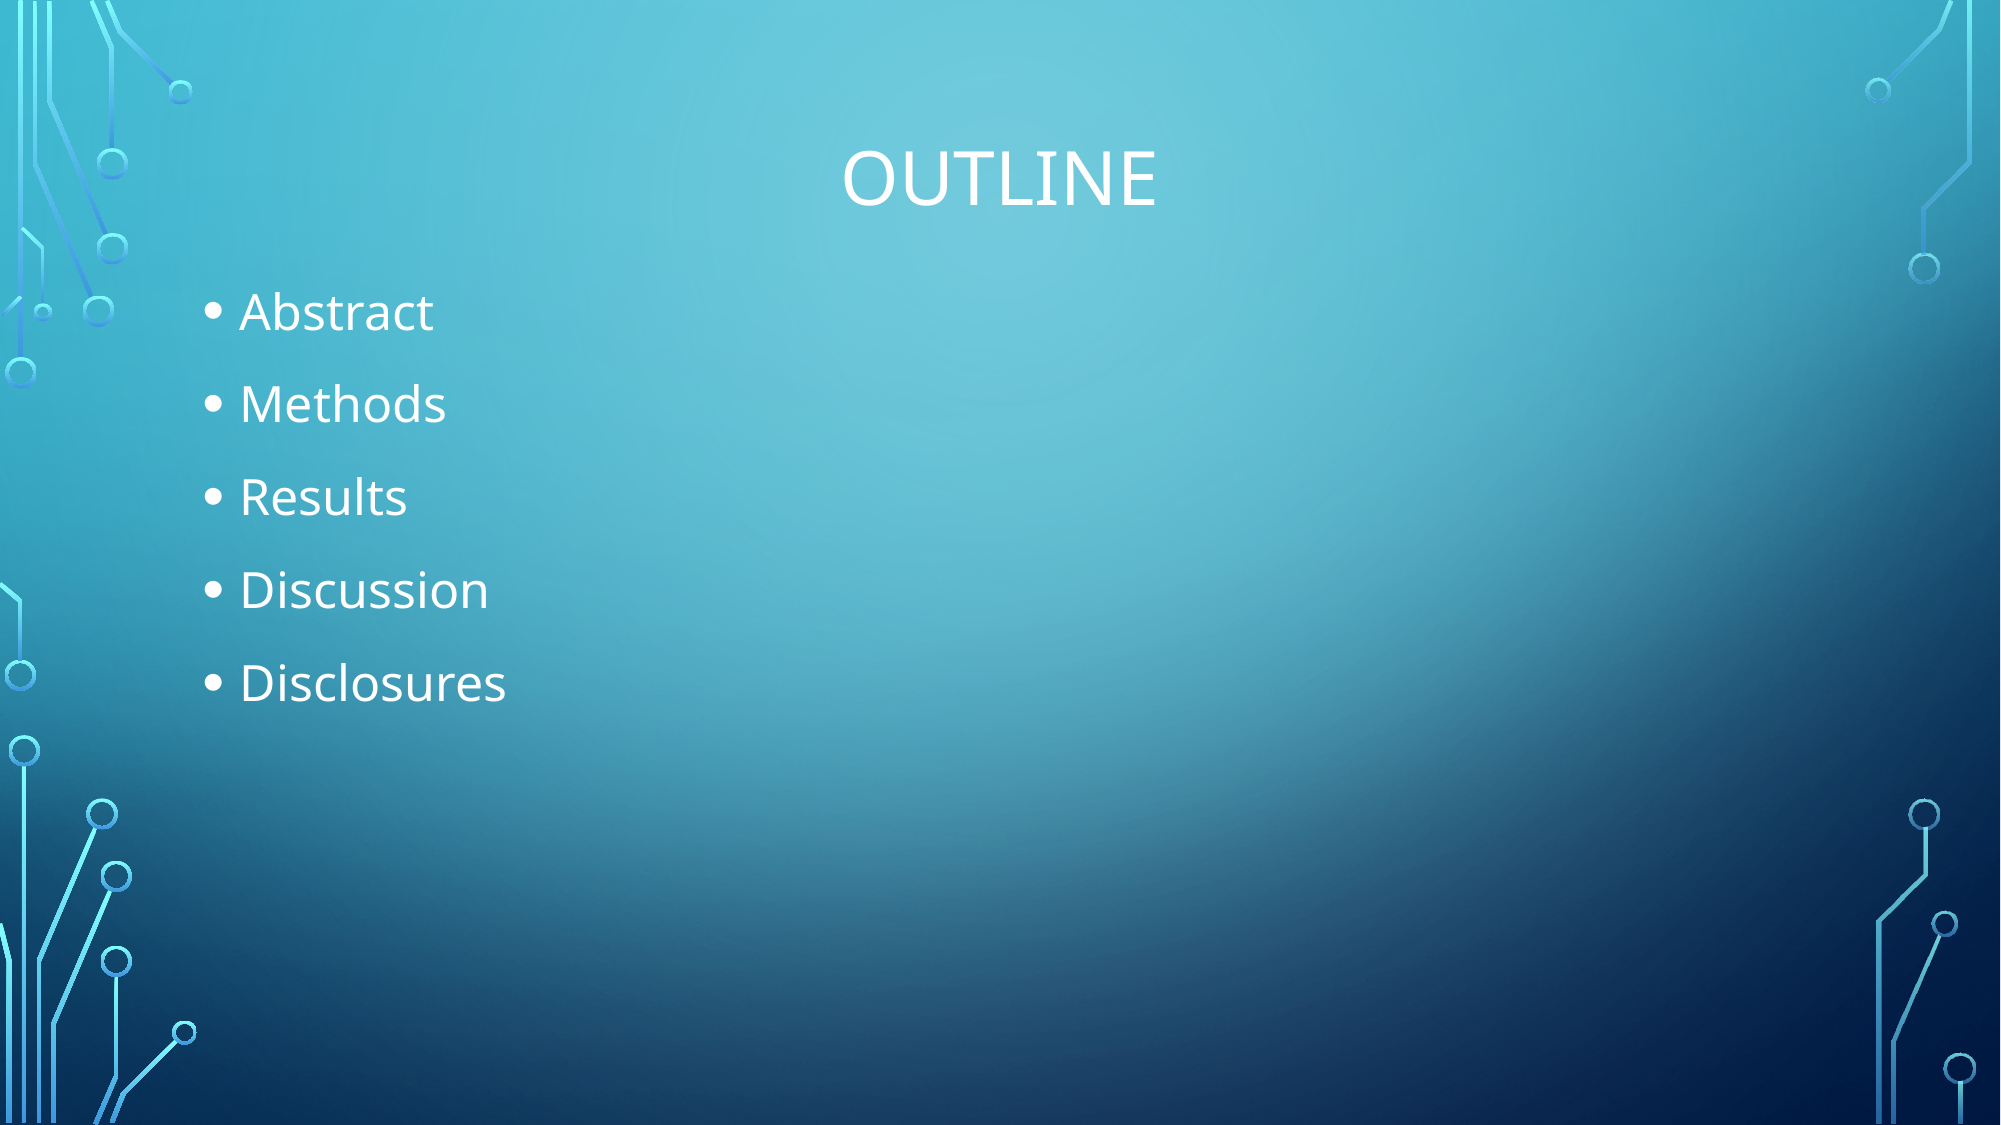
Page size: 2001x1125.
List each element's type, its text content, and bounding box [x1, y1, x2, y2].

list Abstract Methods Results Discussion Disclosures [187, 260, 1813, 950]
title Outline [187, 101, 1813, 260]
